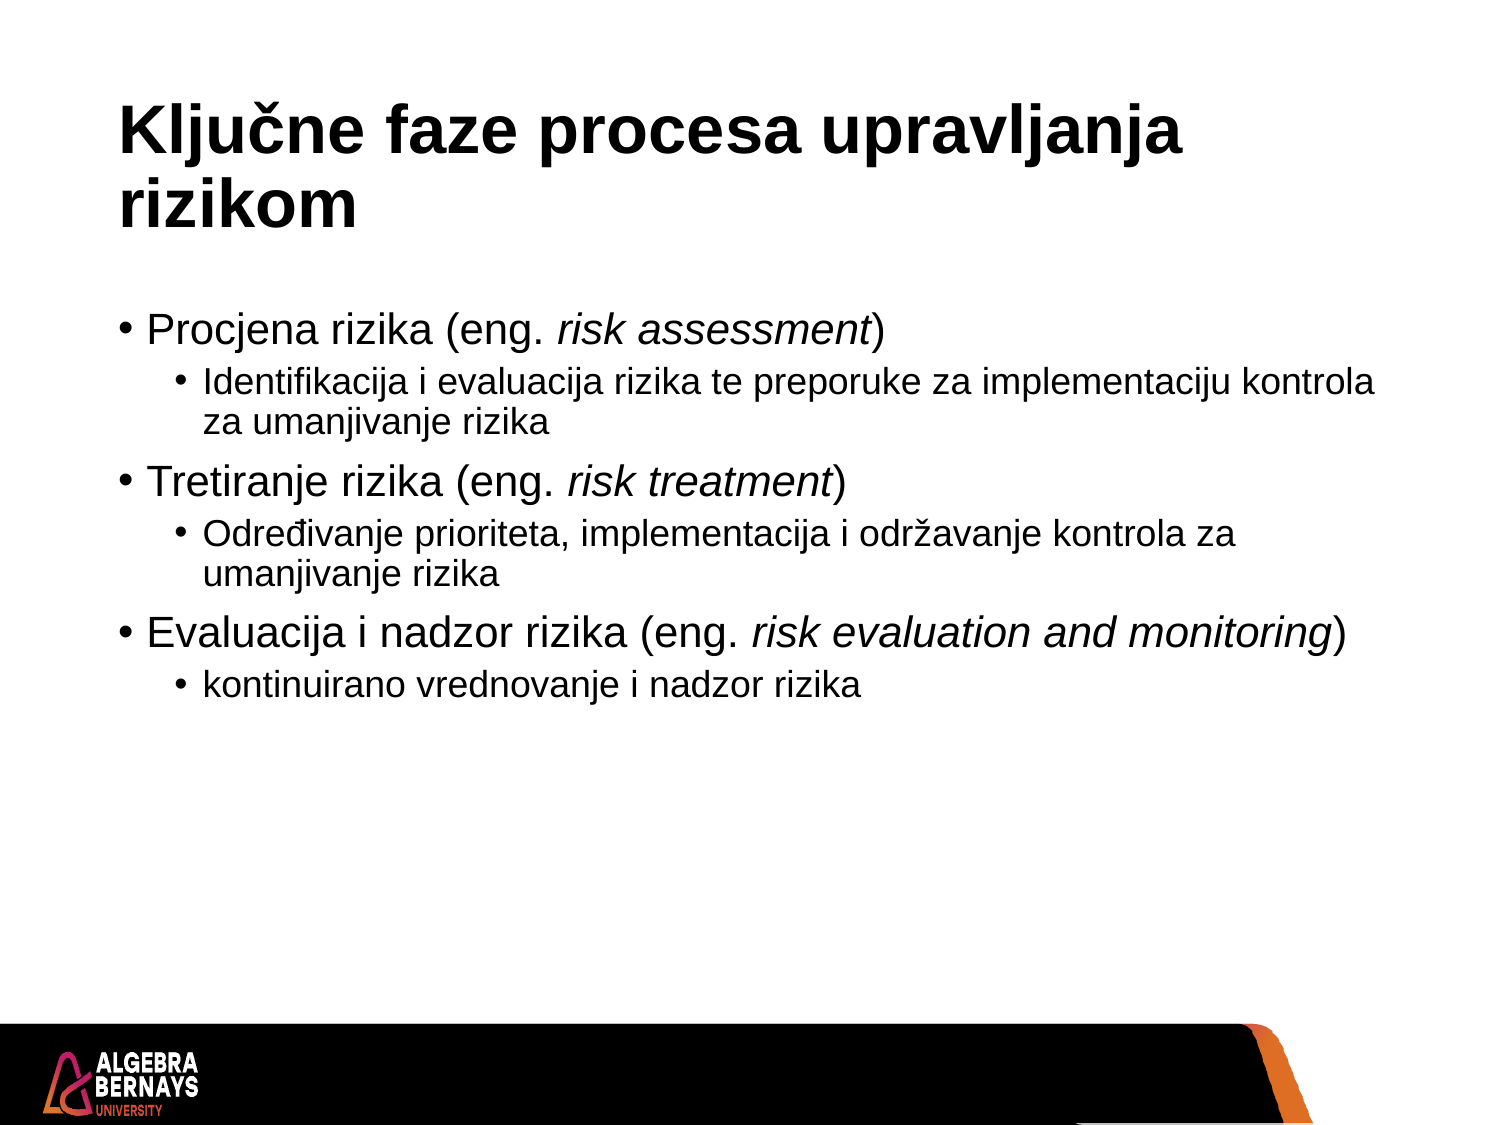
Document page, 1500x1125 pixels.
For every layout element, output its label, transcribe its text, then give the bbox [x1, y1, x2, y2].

list Procjena rizika (eng. risk assessment) Identifikacija i evaluacija rizika te preporuke za implementaciju kontrola za umanjivanje rizika Tretiranje rizika (eng. risk treatment) Određivanje prioriteta, implementacija i održavanje kontrola za umanjivanje rizika Evaluacija i nadzor rizika (eng. risk evaluation and monitoring) kontinuirano vrednovanje i nadzor rizika [103, 299, 1397, 1014]
title Ključne faze procesa upravljanja rizikom [103, 59, 1397, 278]
picture [0, 1023, 1468, 1125]
